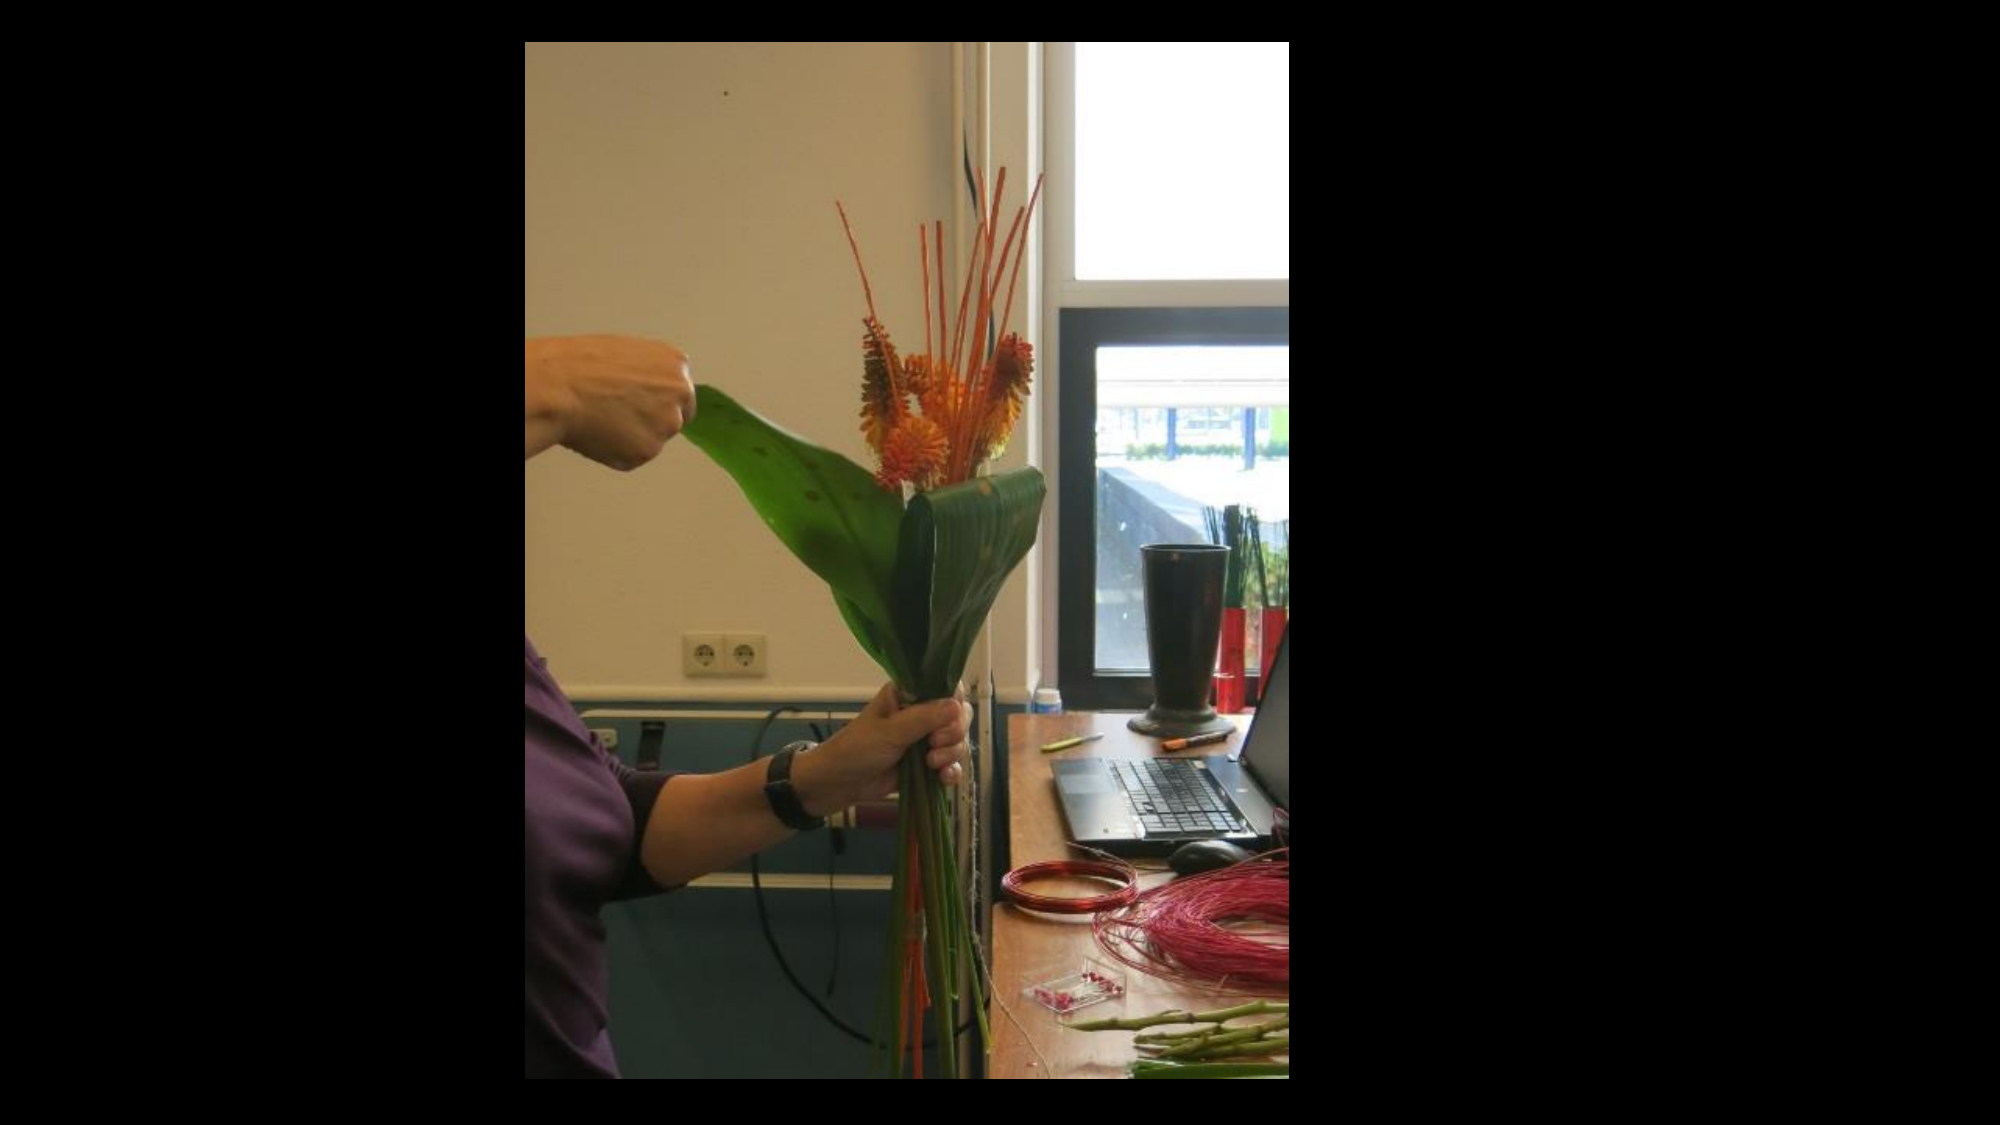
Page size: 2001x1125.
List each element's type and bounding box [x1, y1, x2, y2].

picture [524, 42, 1289, 1079]
